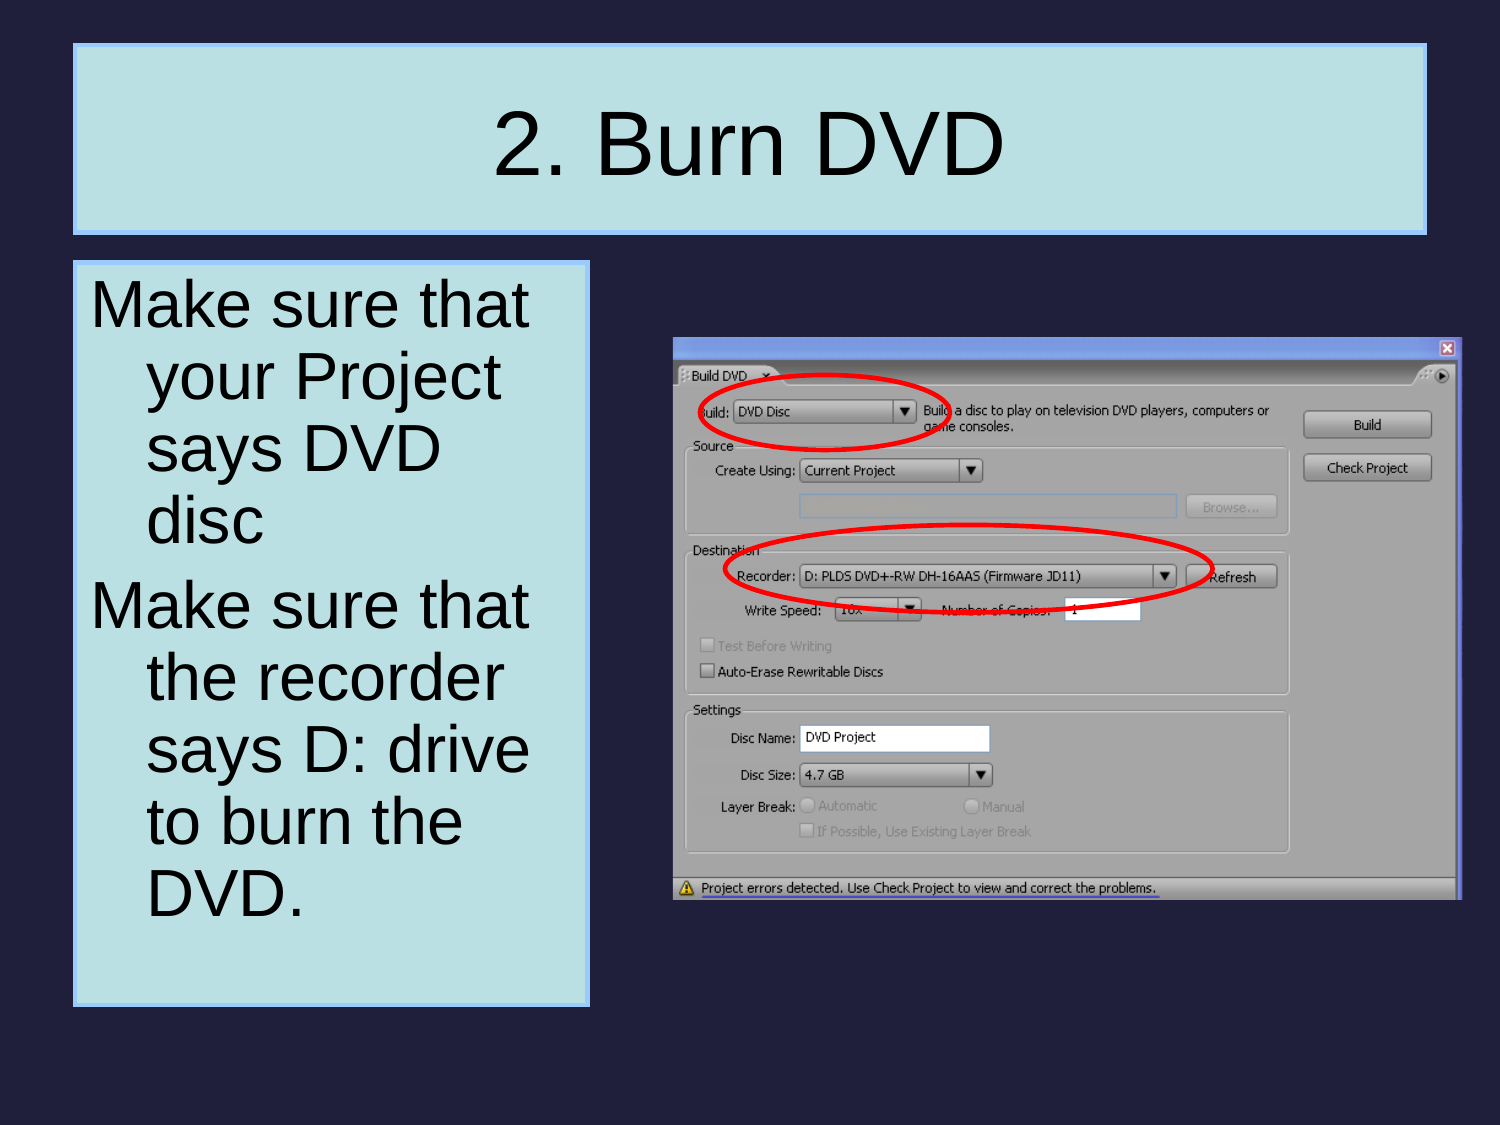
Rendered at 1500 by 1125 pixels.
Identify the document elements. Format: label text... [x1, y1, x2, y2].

title 2. Burn DVD [74, 44, 1426, 233]
picture [672, 337, 1463, 901]
list Make sure that your Project says DVD disc Make sure that the recorder says D: drive to burn the DVD. [74, 262, 588, 1006]
